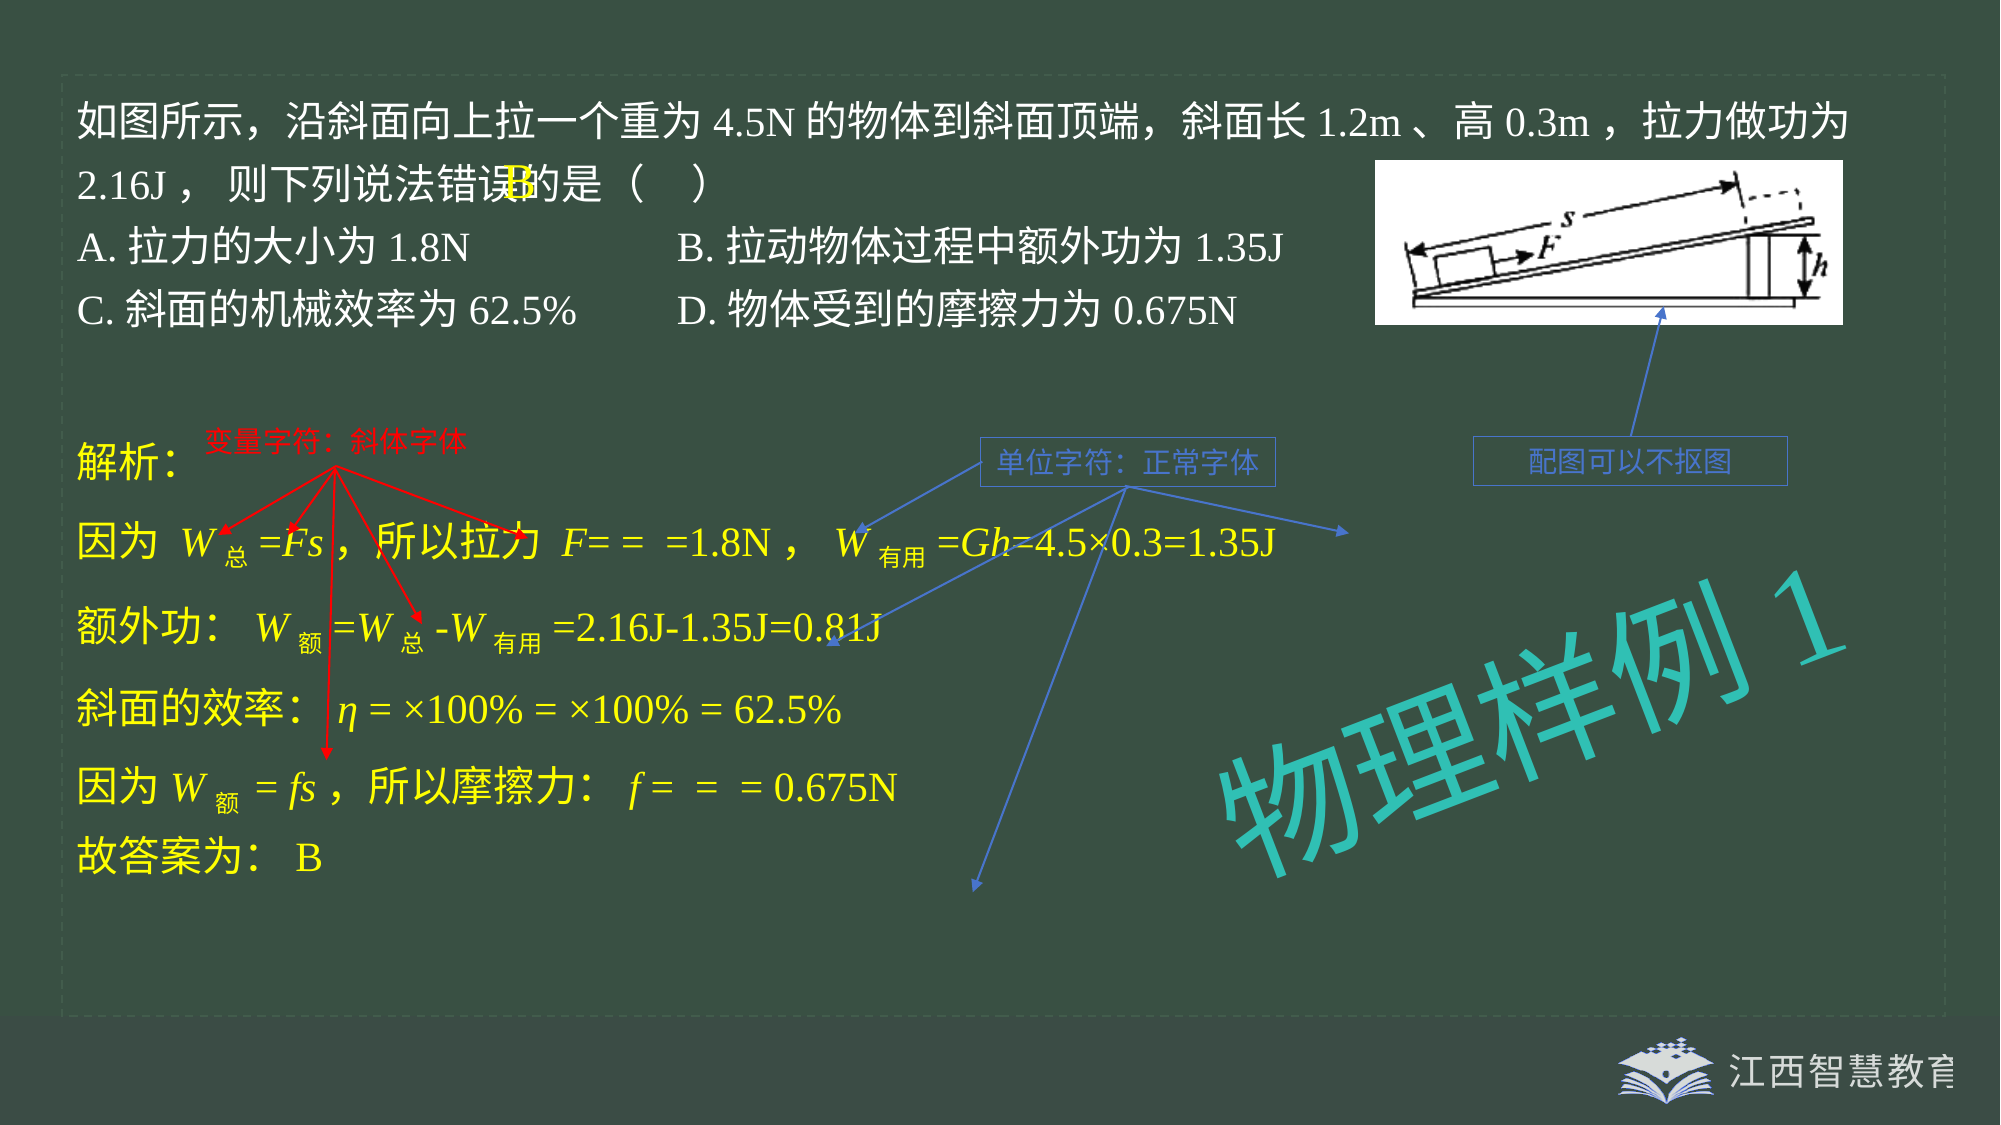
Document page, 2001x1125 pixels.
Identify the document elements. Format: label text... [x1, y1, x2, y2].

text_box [168, 415, 529, 761]
text_box 物理样例1 [1269, 498, 1858, 925]
picture [1374, 160, 1843, 326]
text_box 如图所示，沿斜面向上拉一个重为4.5N的物体到斜面顶端，斜面长1.2m、高0.3m，拉力做功为2.16J， 则下列说法错误的是（ ） A.拉力的大小为1.8N B.拉动物体过程中额外功为1.35J C.斜面的机械效率为62.5% D.物体受到的摩擦力为0.675N [62, 75, 1945, 340]
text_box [825, 436, 1350, 893]
picture [1611, 1026, 1726, 1116]
text_box B [487, 141, 584, 217]
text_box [1473, 305, 1789, 488]
